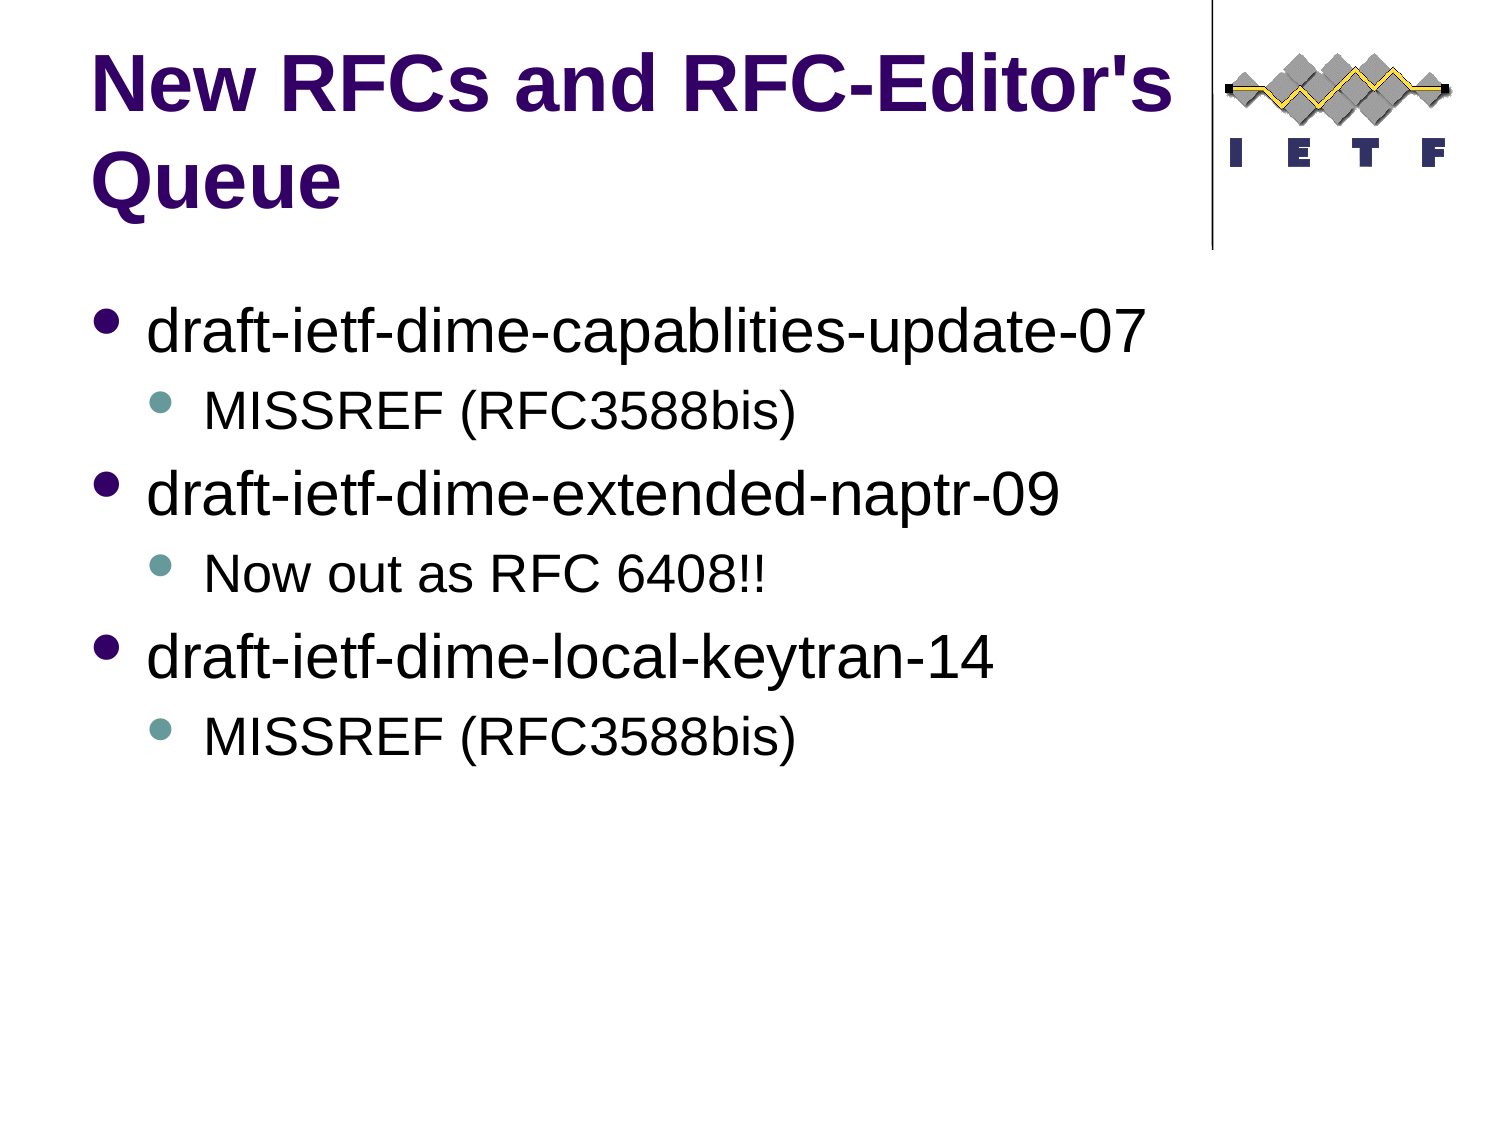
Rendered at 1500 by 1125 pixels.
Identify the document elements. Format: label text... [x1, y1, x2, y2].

list draft-ietf-dime-capablities-update-07 MISSREF (RFC3588bis) draft-ietf-dime-extended-naptr-09 Now out as RFC 6408!! draft-ietf-dime-local-keytran-14 MISSREF (RFC3588bis) [74, 281, 1426, 1006]
title New RFCs and RFC-Editor's Queue [74, 19, 1201, 233]
picture [1212, 37, 1463, 181]
